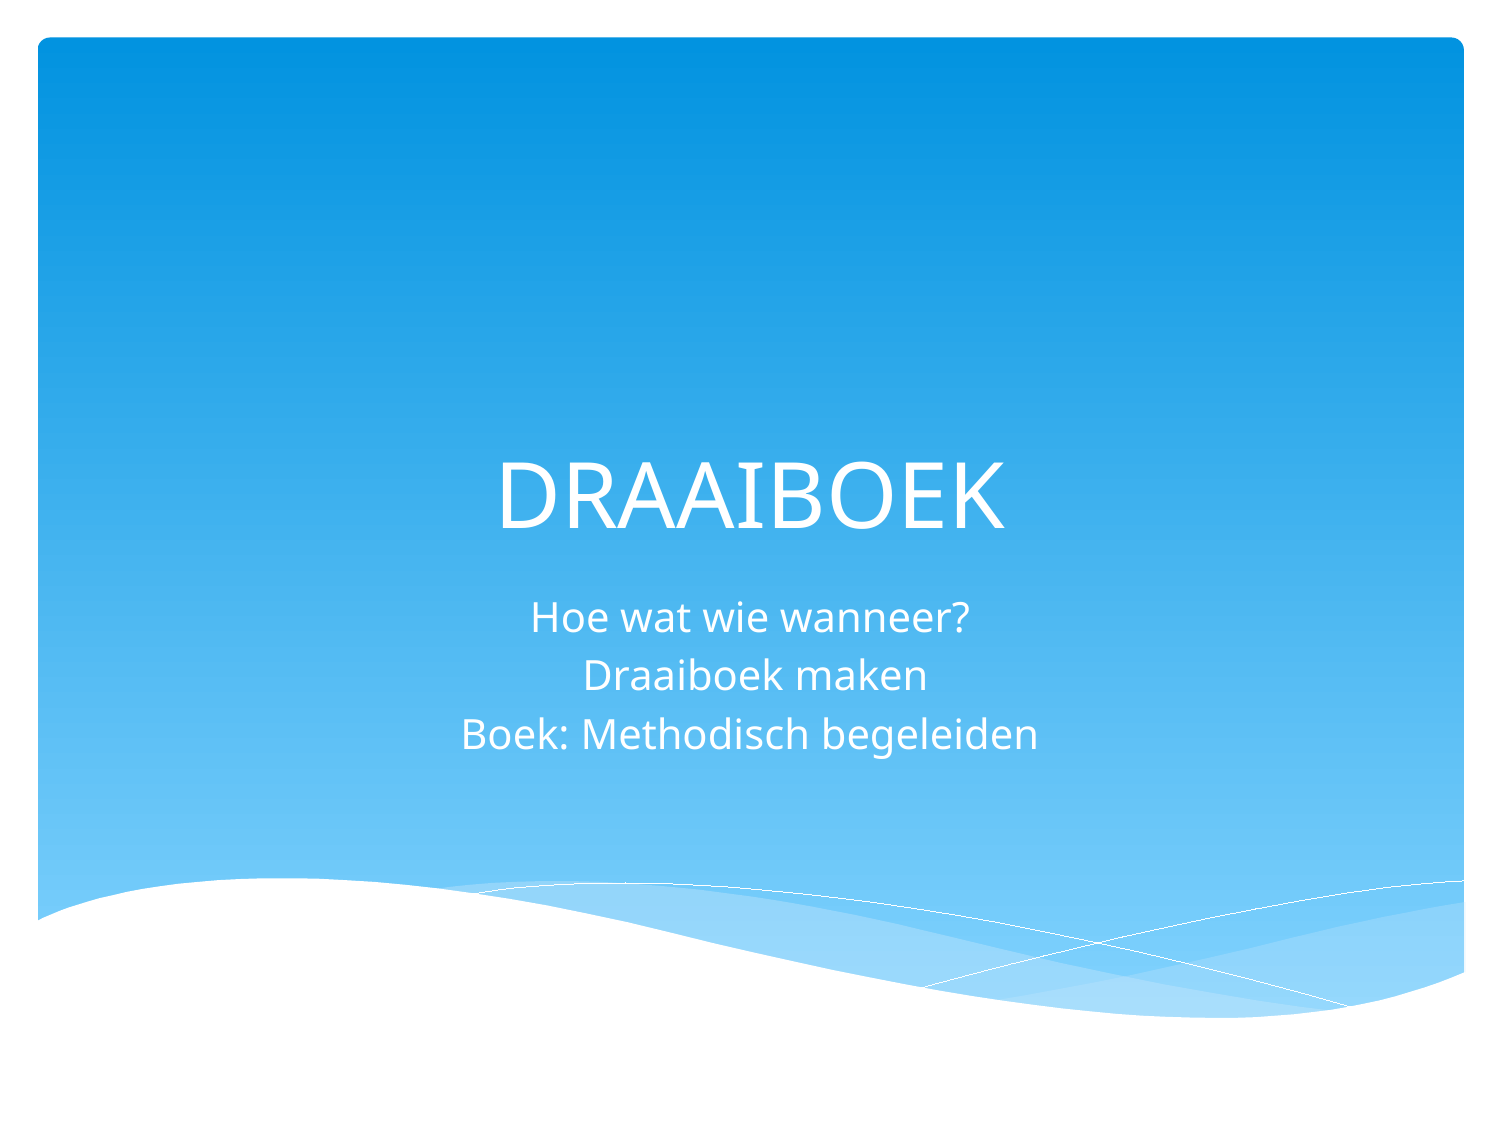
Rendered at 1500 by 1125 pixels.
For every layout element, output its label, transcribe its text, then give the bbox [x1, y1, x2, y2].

title DRAAIBOEK [112, 262, 1388, 555]
subtitle Hoe wat wie wanneer? Draaiboek maken Boek: Methodisch begeleiden [225, 583, 1275, 825]
